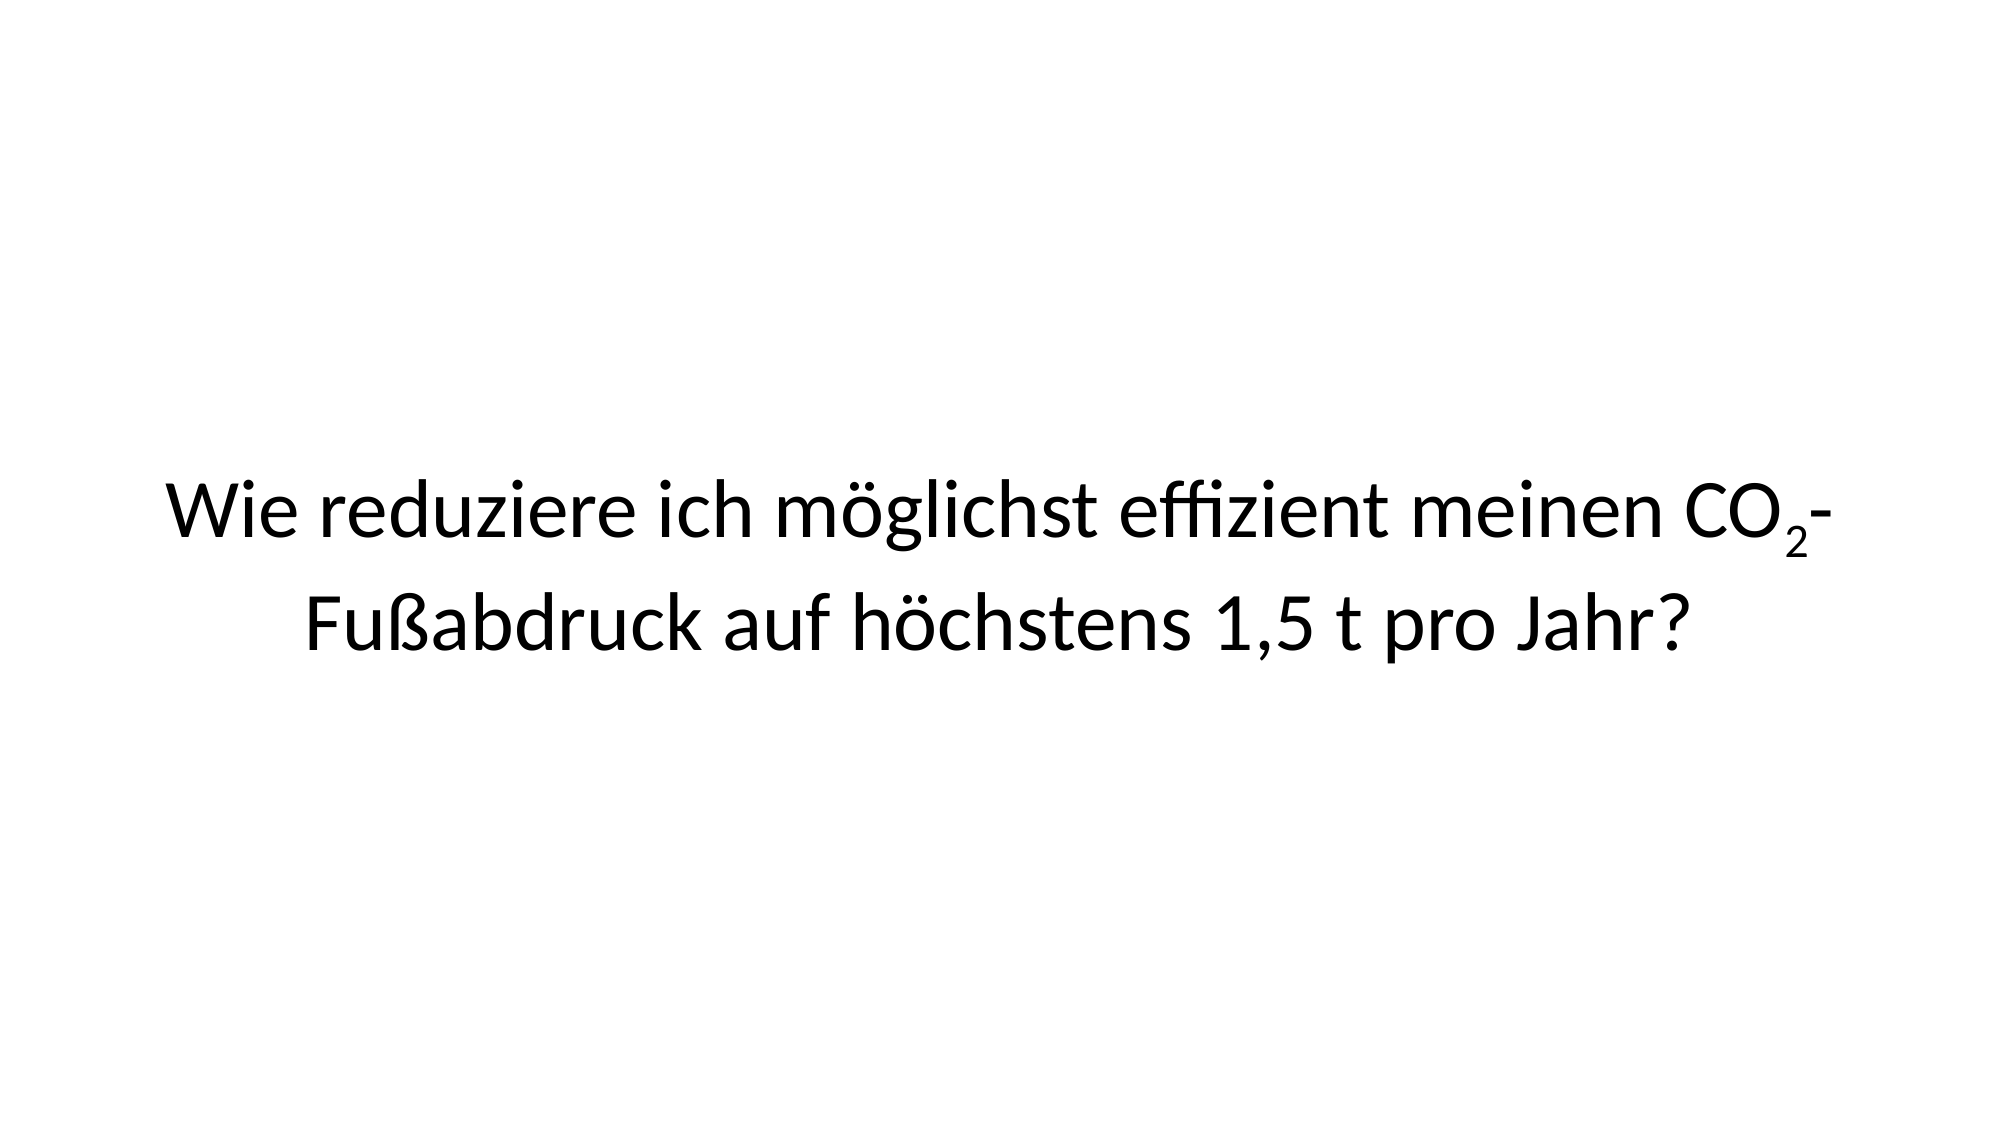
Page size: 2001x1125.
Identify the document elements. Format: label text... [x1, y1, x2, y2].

text_box Wie reduziere ich möglichst effizient meinen CO2-Fußabdruck auf höchstens 1,5 t pro Jahr? [81, 446, 1919, 675]
